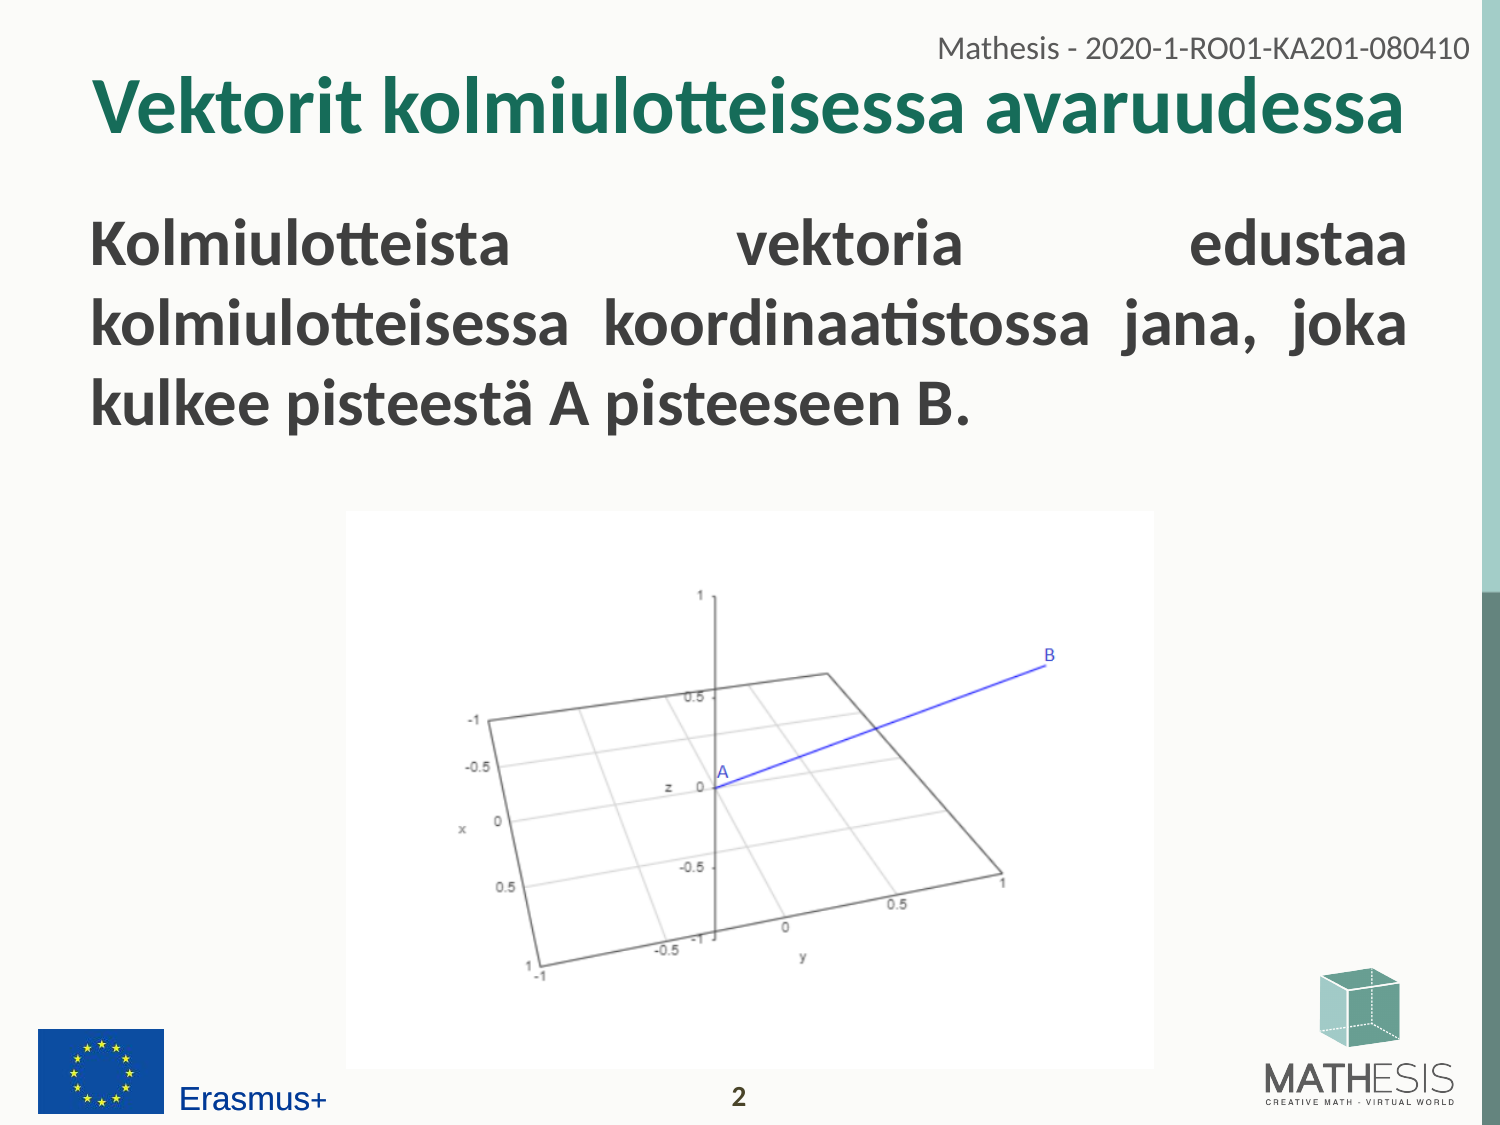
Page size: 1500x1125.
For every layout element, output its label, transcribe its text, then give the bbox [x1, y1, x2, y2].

title Vektorit kolmiulotteisessa avaruudessa [75, 45, 1425, 191]
list Kolmiulotteista vektoria edustaa kolmiulotteisessa koordinaatistossa jana, joka kulkee pisteestä A pisteeseen B. [75, 191, 1425, 499]
picture [38, 1029, 164, 1114]
picture [346, 511, 1154, 1069]
